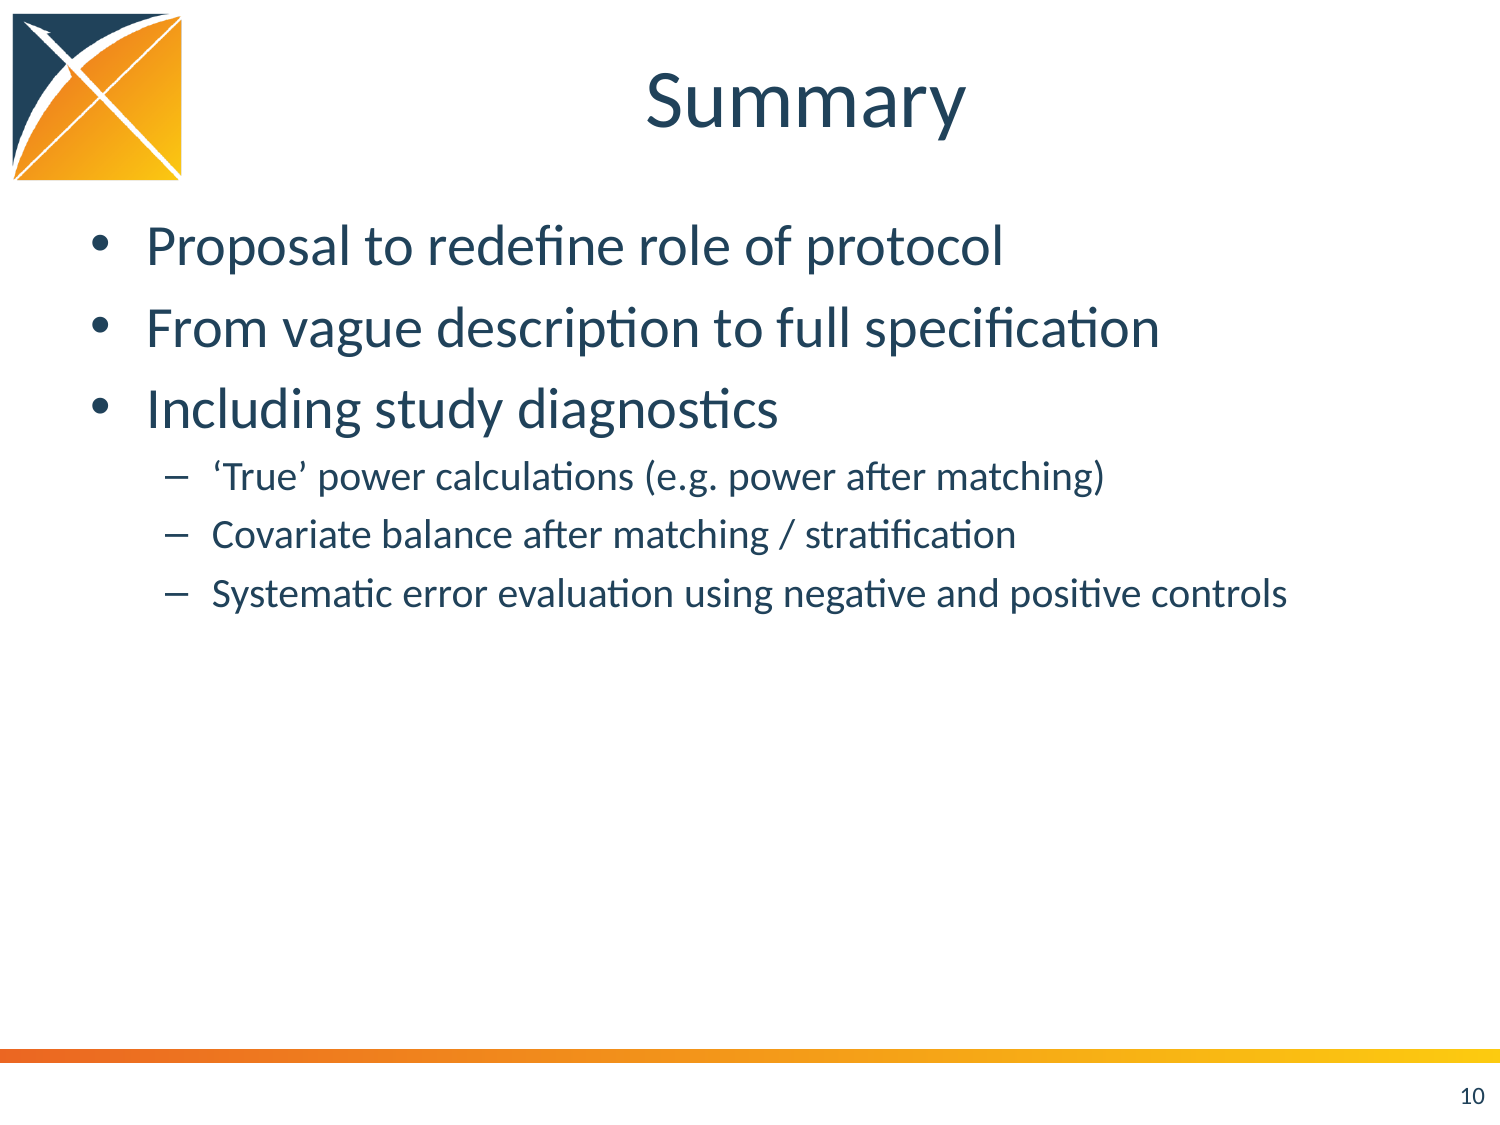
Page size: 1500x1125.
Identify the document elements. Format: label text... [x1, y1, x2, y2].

picture [0, 0, 206, 200]
list Proposal to redefine role of protocol From vague description to full specification Including study diagnostics ‘True’ power calculations (e.g. power after matching) Covariate balance after matching / stratification Systematic error evaluation using negative and positive controls [75, 200, 1425, 1005]
title Summary [187, 24, 1425, 163]
slide_number 10 [1149, 1065, 1500, 1125]
